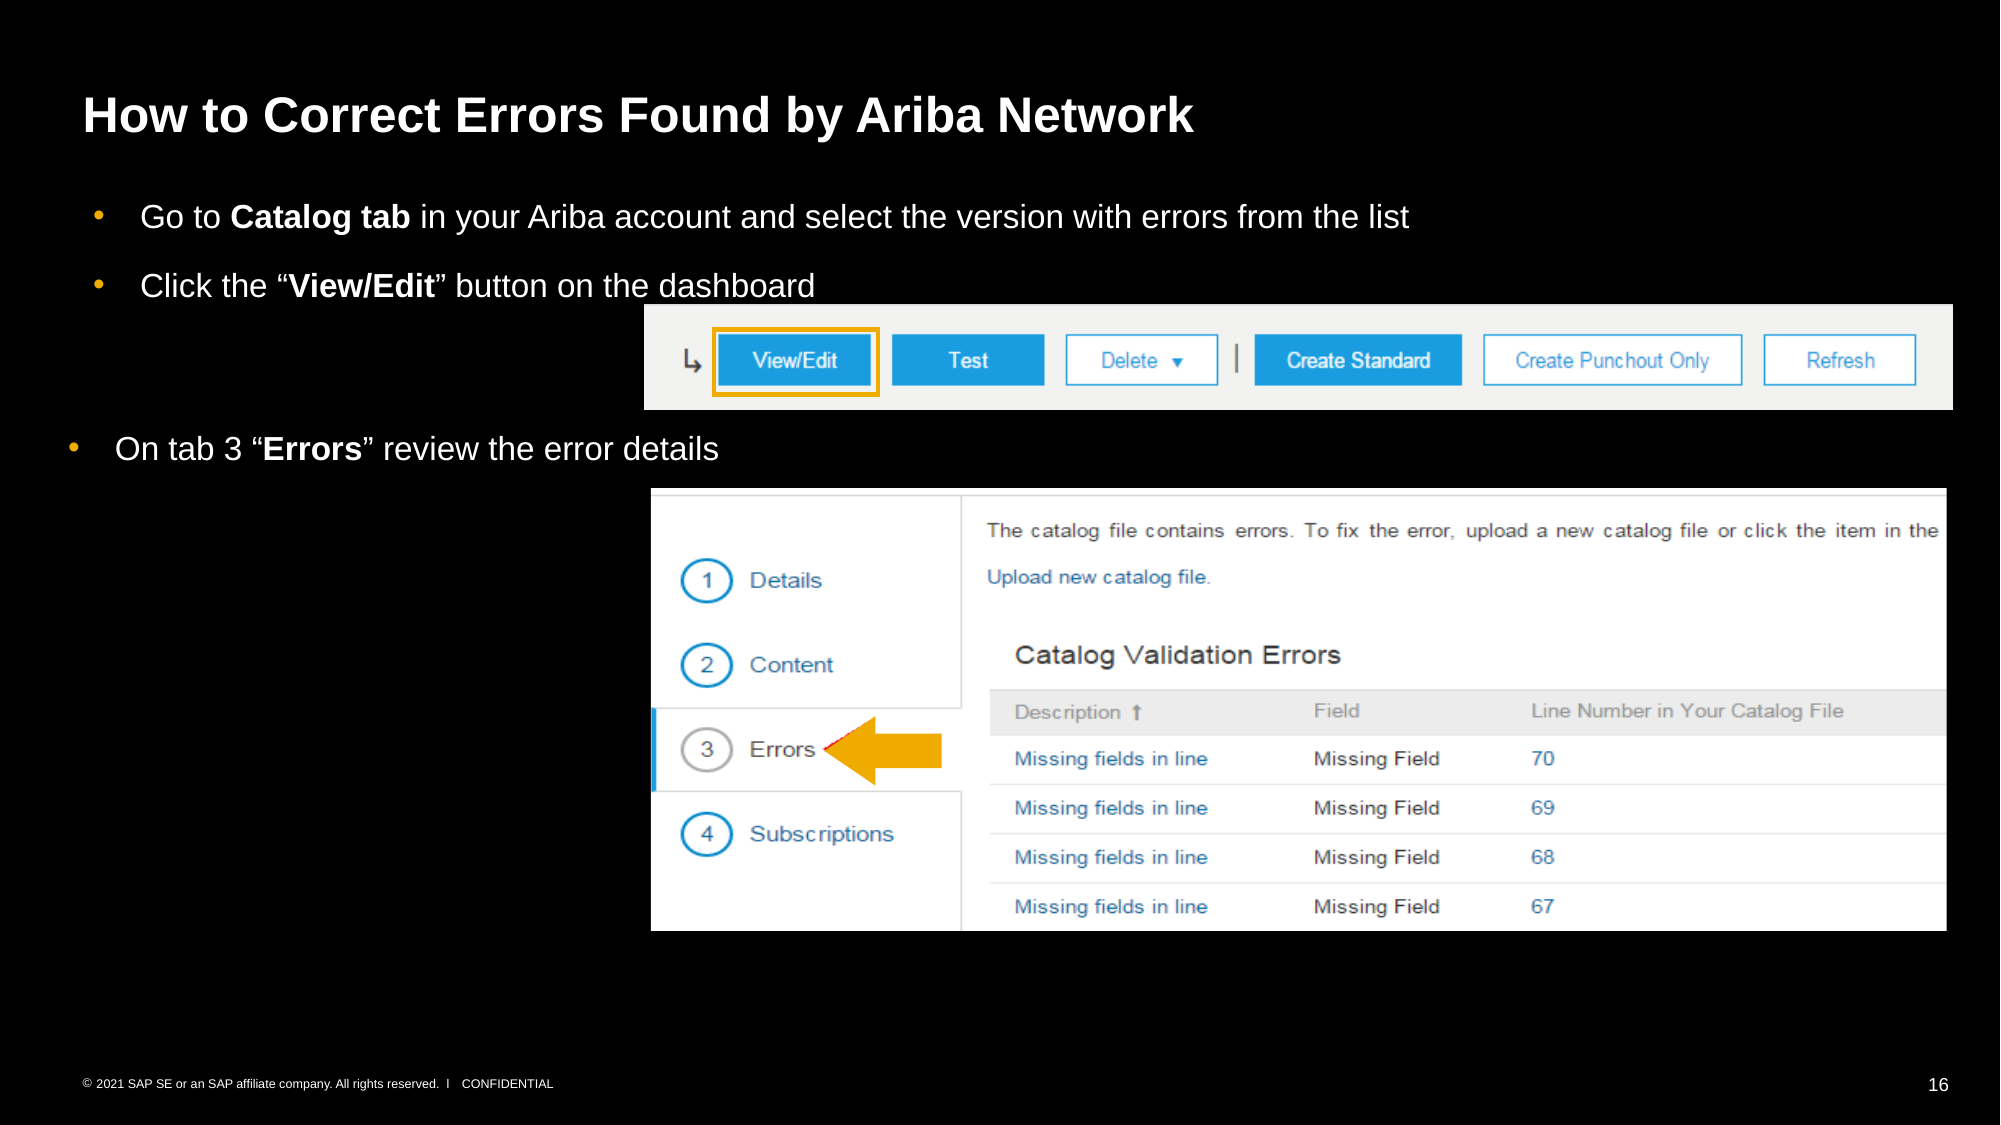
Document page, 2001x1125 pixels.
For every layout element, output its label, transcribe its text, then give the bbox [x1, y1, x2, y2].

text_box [650, 488, 1948, 931]
text_box Go to Catalog tab in your Ariba account and select the version with errors from the list [78, 187, 1972, 243]
text_box On tab 3 “Errors” review the error details [53, 419, 1054, 475]
picture [644, 303, 1954, 410]
text_box Click the “View/Edit” button on the dashboard [78, 256, 1972, 312]
title How to Correct Errors Found by Ariba Network [82, 82, 1918, 144]
